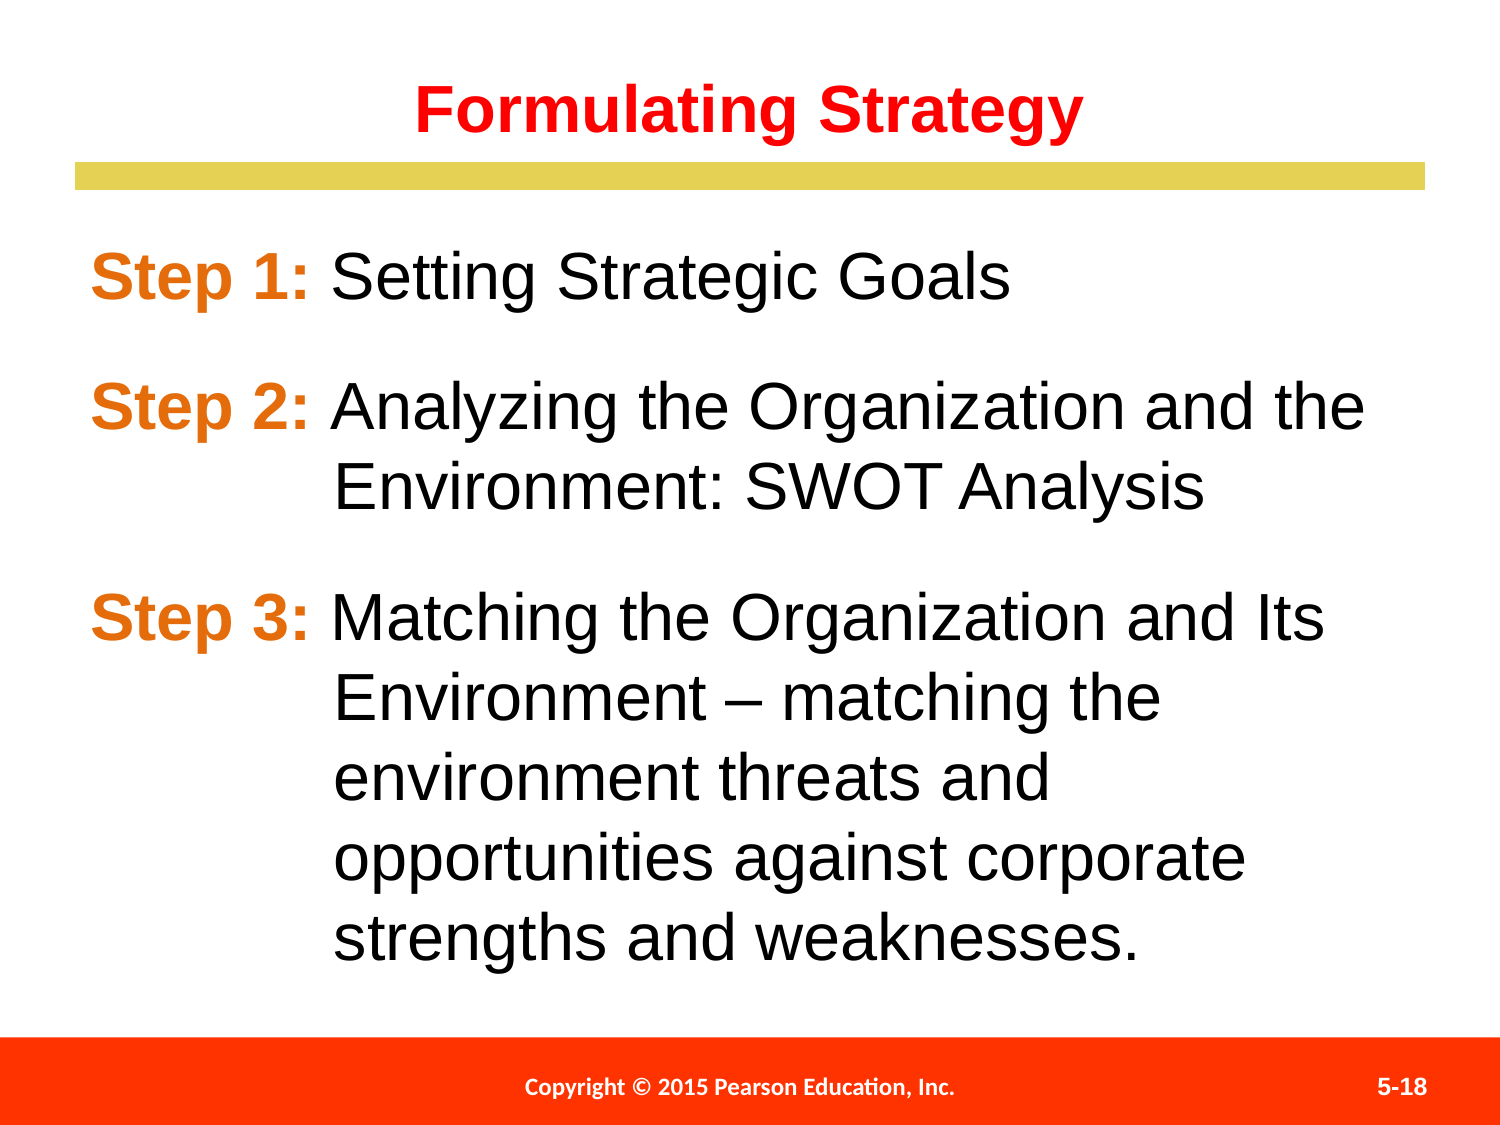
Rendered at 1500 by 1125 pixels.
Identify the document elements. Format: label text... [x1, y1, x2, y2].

title Formulating Strategy [74, 12, 1426, 201]
list Step 1: Setting Strategic Goals Step 2: Analyzing the Organization and the Environment: SWOT Analysis Step 3: Matching the Organization and Its Environment – matching the environment threats and opportunities against corporate strengths and weaknesses. [74, 224, 1426, 1001]
